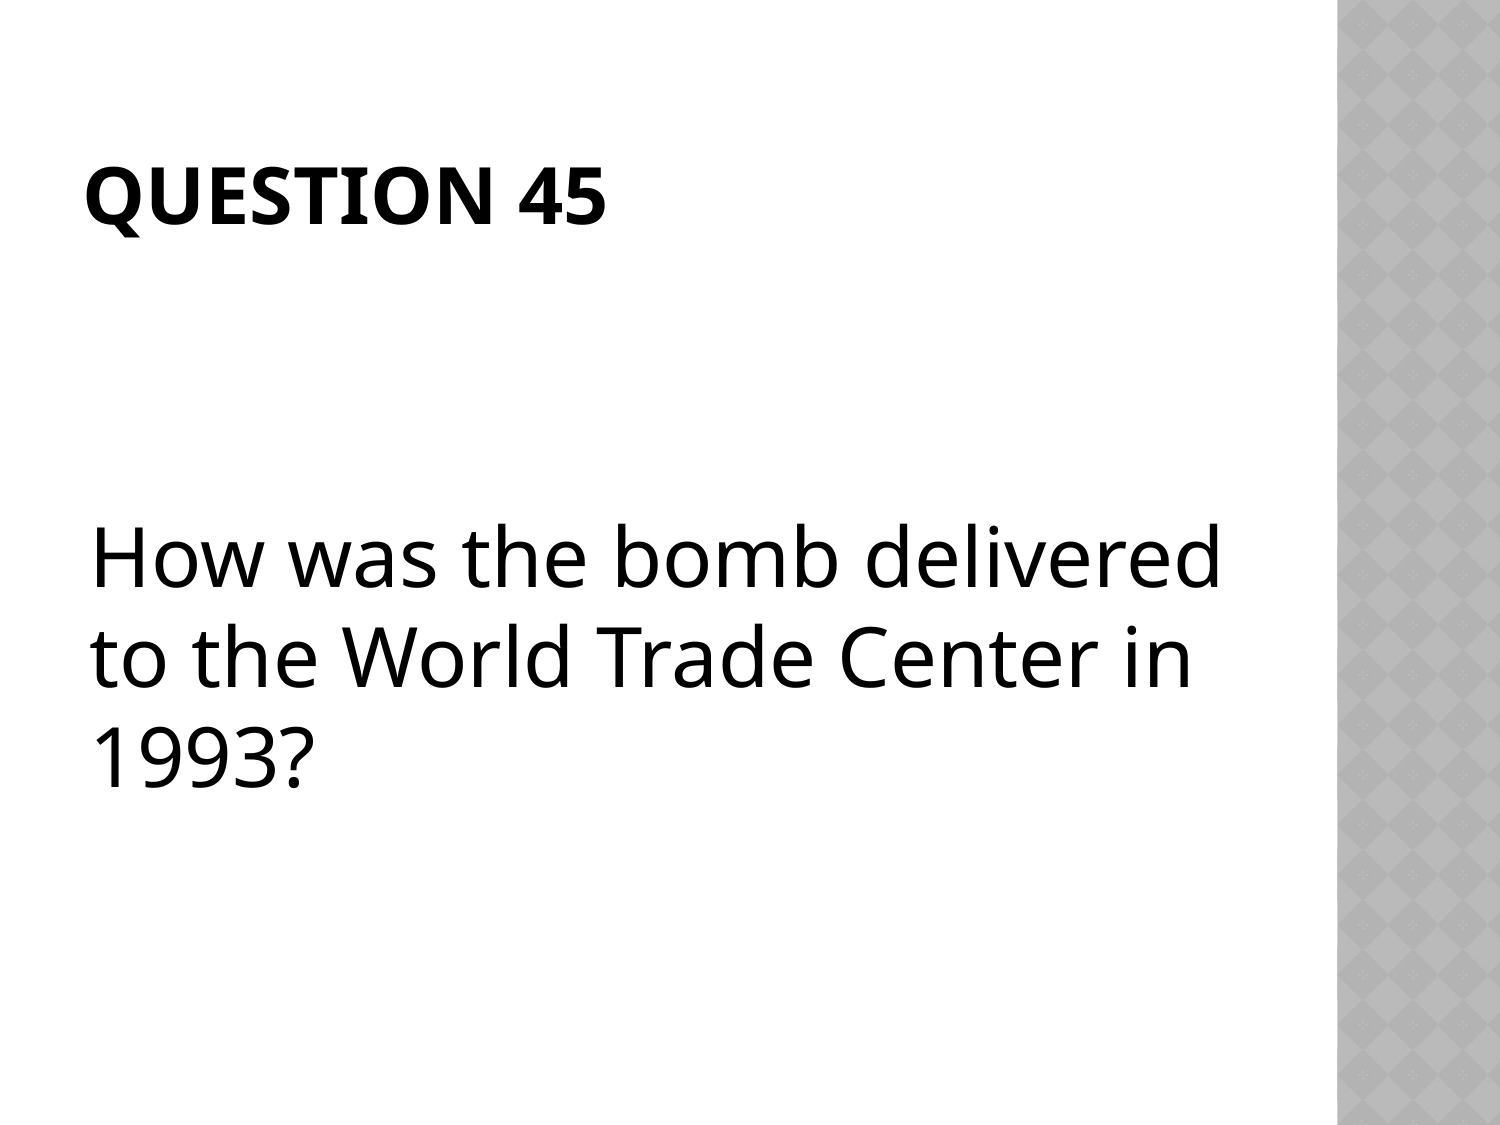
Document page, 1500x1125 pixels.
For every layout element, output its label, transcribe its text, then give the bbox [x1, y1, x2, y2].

list How was the bomb delivered to the World Trade Center in 1993? [75, 264, 1263, 1059]
title Question 45 [75, 52, 1263, 240]
